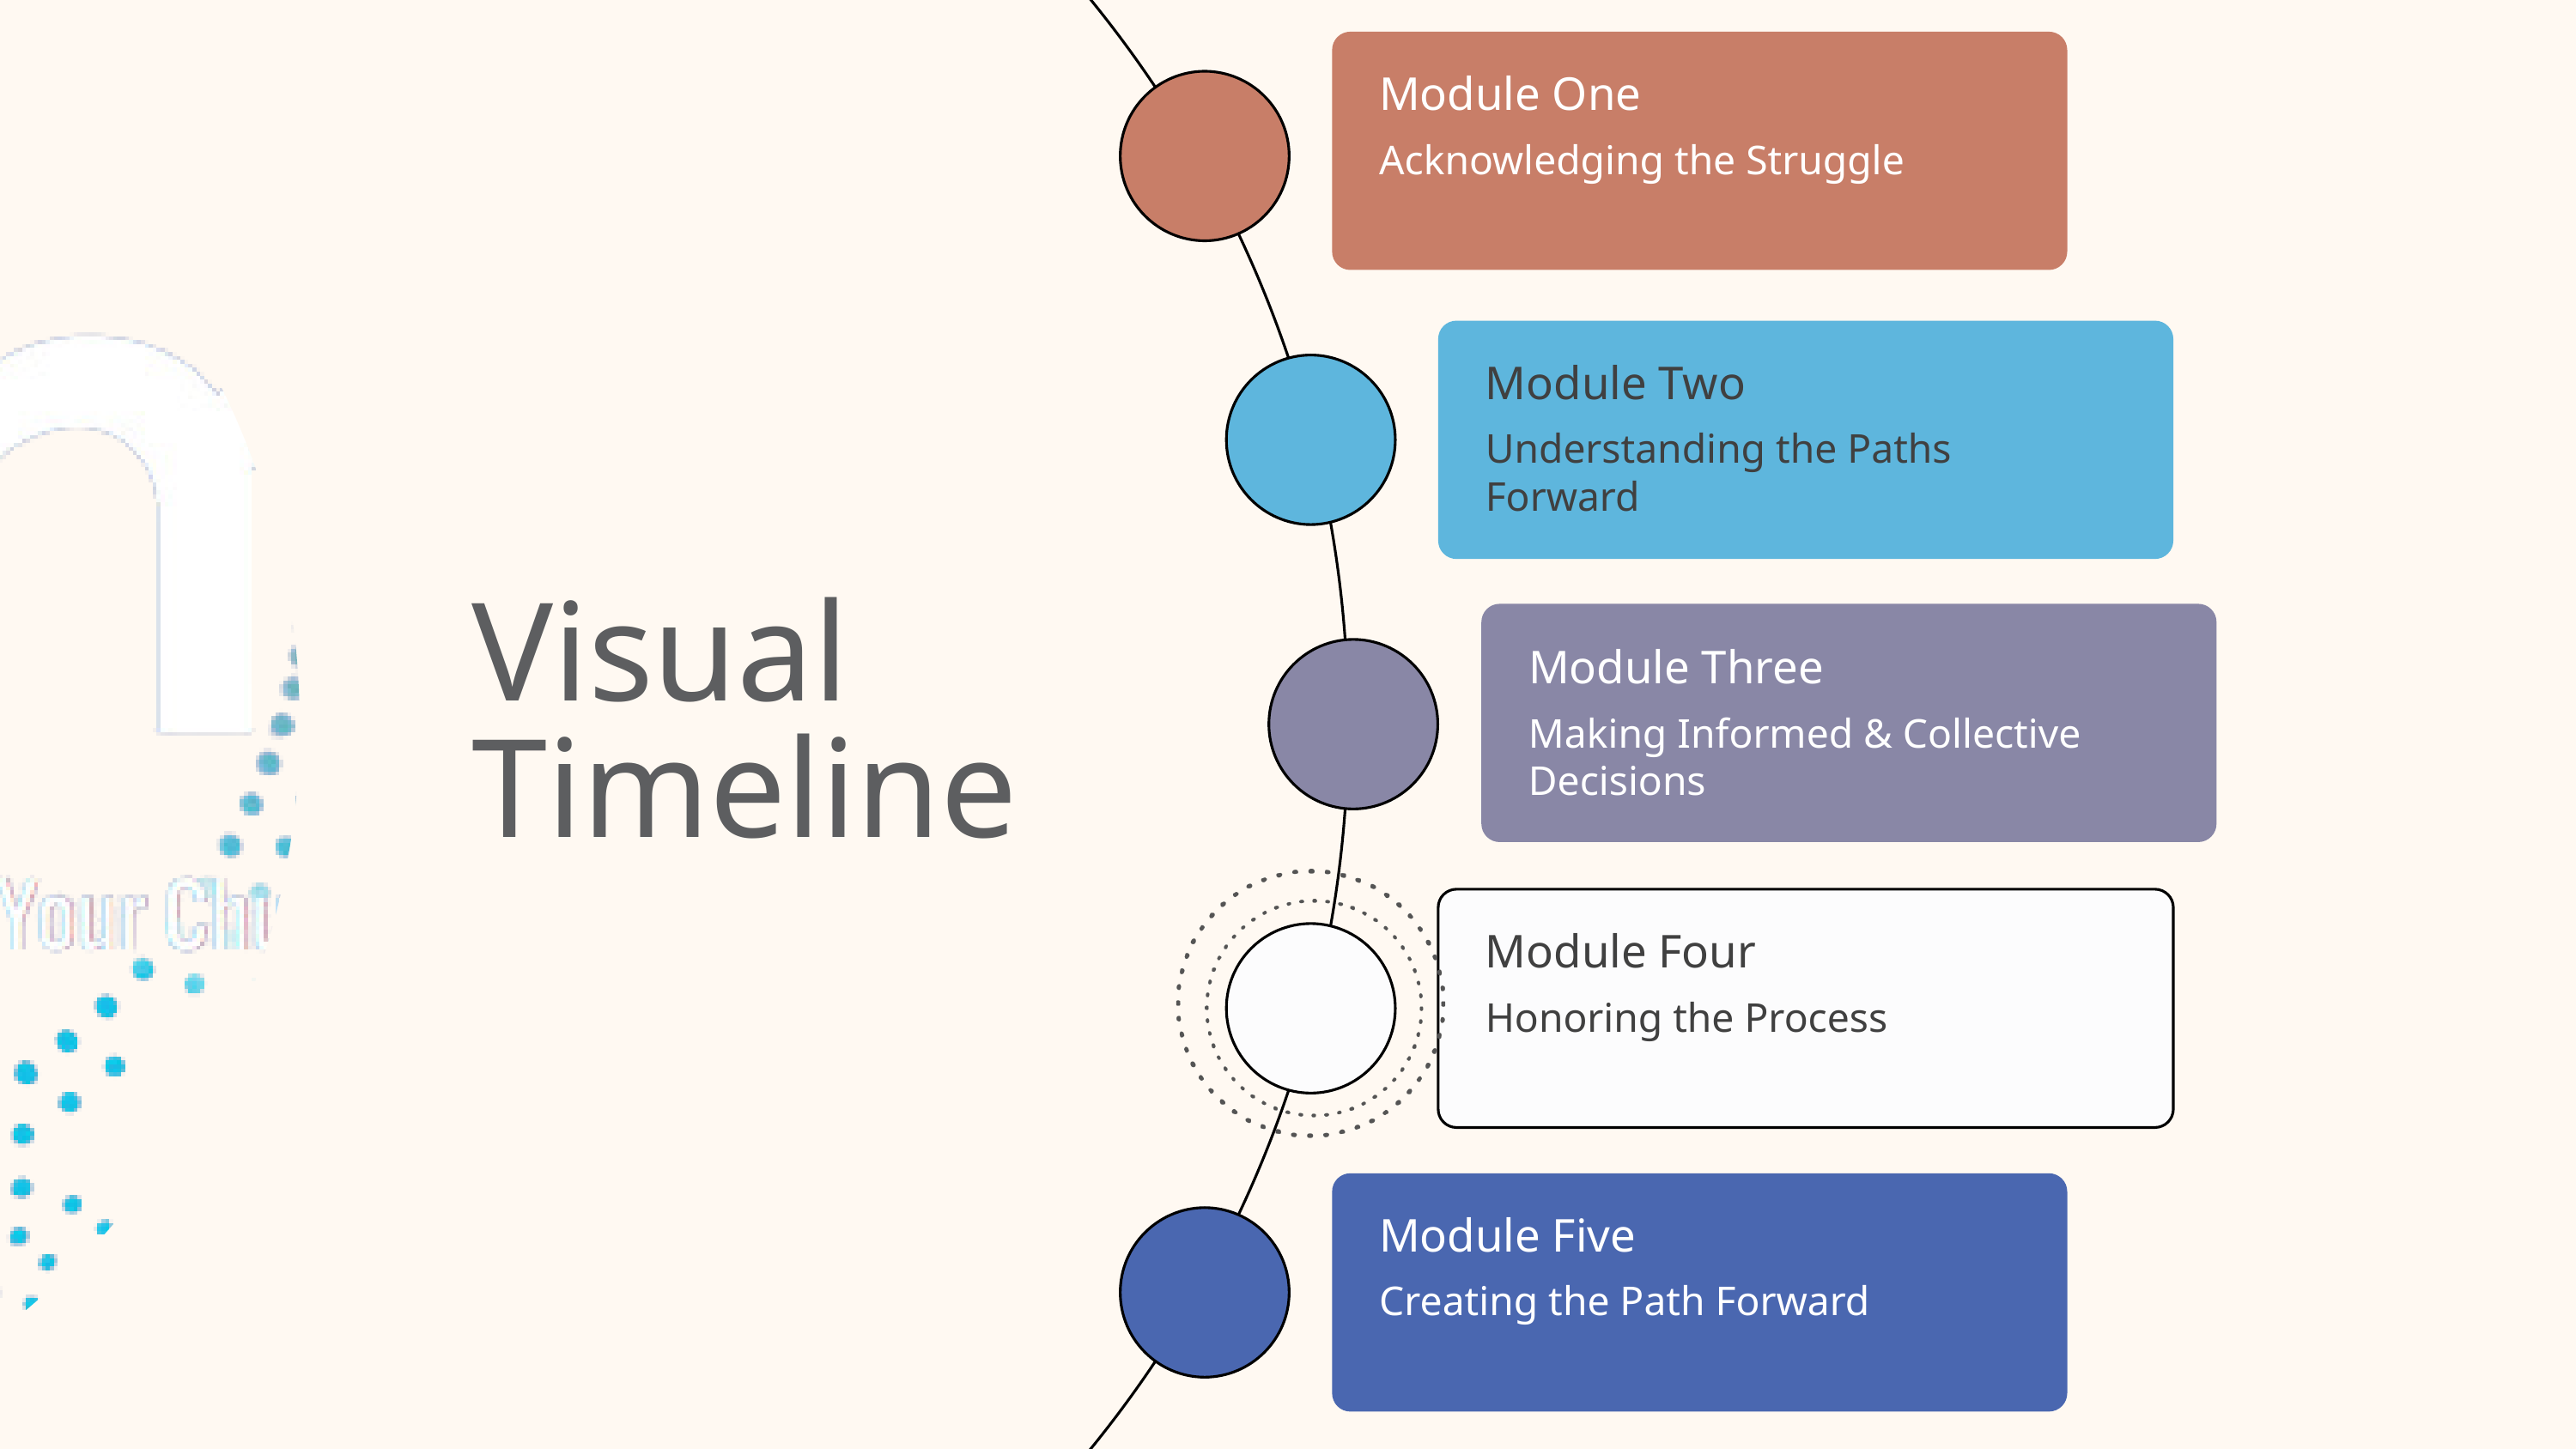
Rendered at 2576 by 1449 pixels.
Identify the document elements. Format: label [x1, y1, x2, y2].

text_box [0, 0, 301, 1449]
text_box [1360, 869, 1446, 1138]
text_box [1225, 923, 1396, 1094]
text_box [1437, 888, 2174, 1128]
text_box [1119, 70, 1290, 241]
text_box [1119, 1207, 1290, 1378]
text_box [1437, 320, 2174, 560]
text_box [1225, 355, 1396, 525]
text_box [1480, 603, 2217, 843]
text_box [1267, 639, 1439, 809]
text_box [1332, 1173, 2068, 1412]
text_box [1332, 31, 2068, 270]
text_box [305, 0, 1354, 1449]
